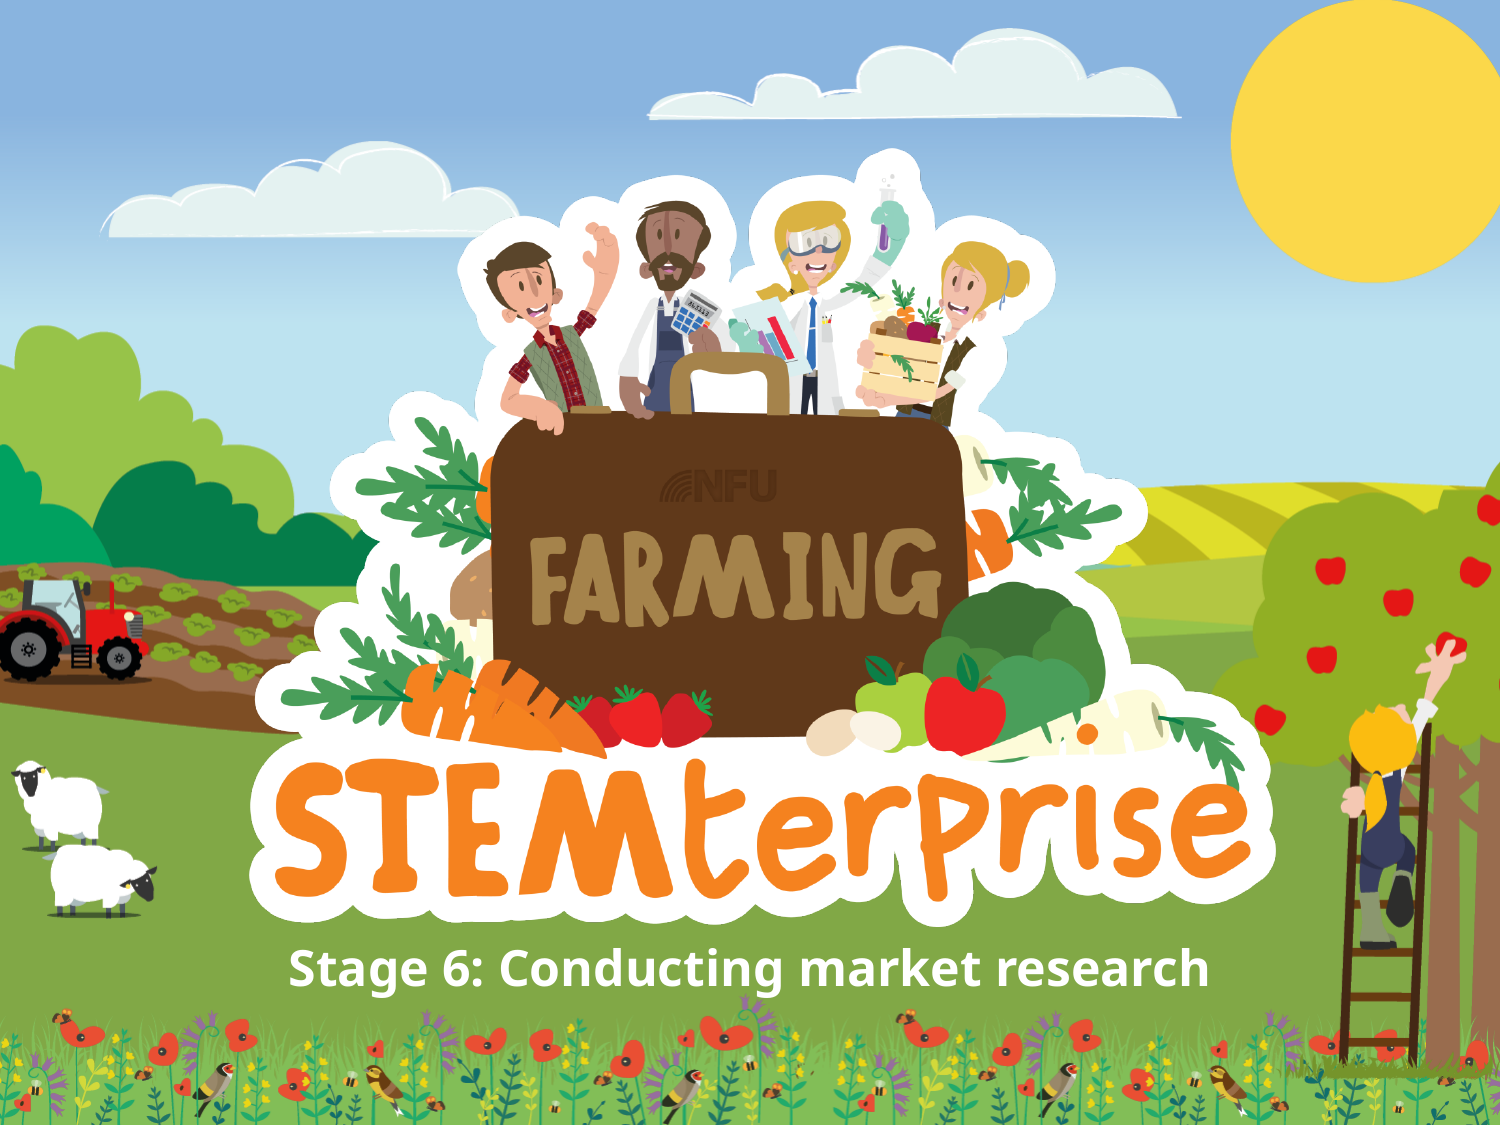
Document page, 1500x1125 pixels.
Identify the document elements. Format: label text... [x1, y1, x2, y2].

picture [0, 0, 1500, 928]
subtitle Stage 6: Conducting market research [0, 928, 1500, 1125]
